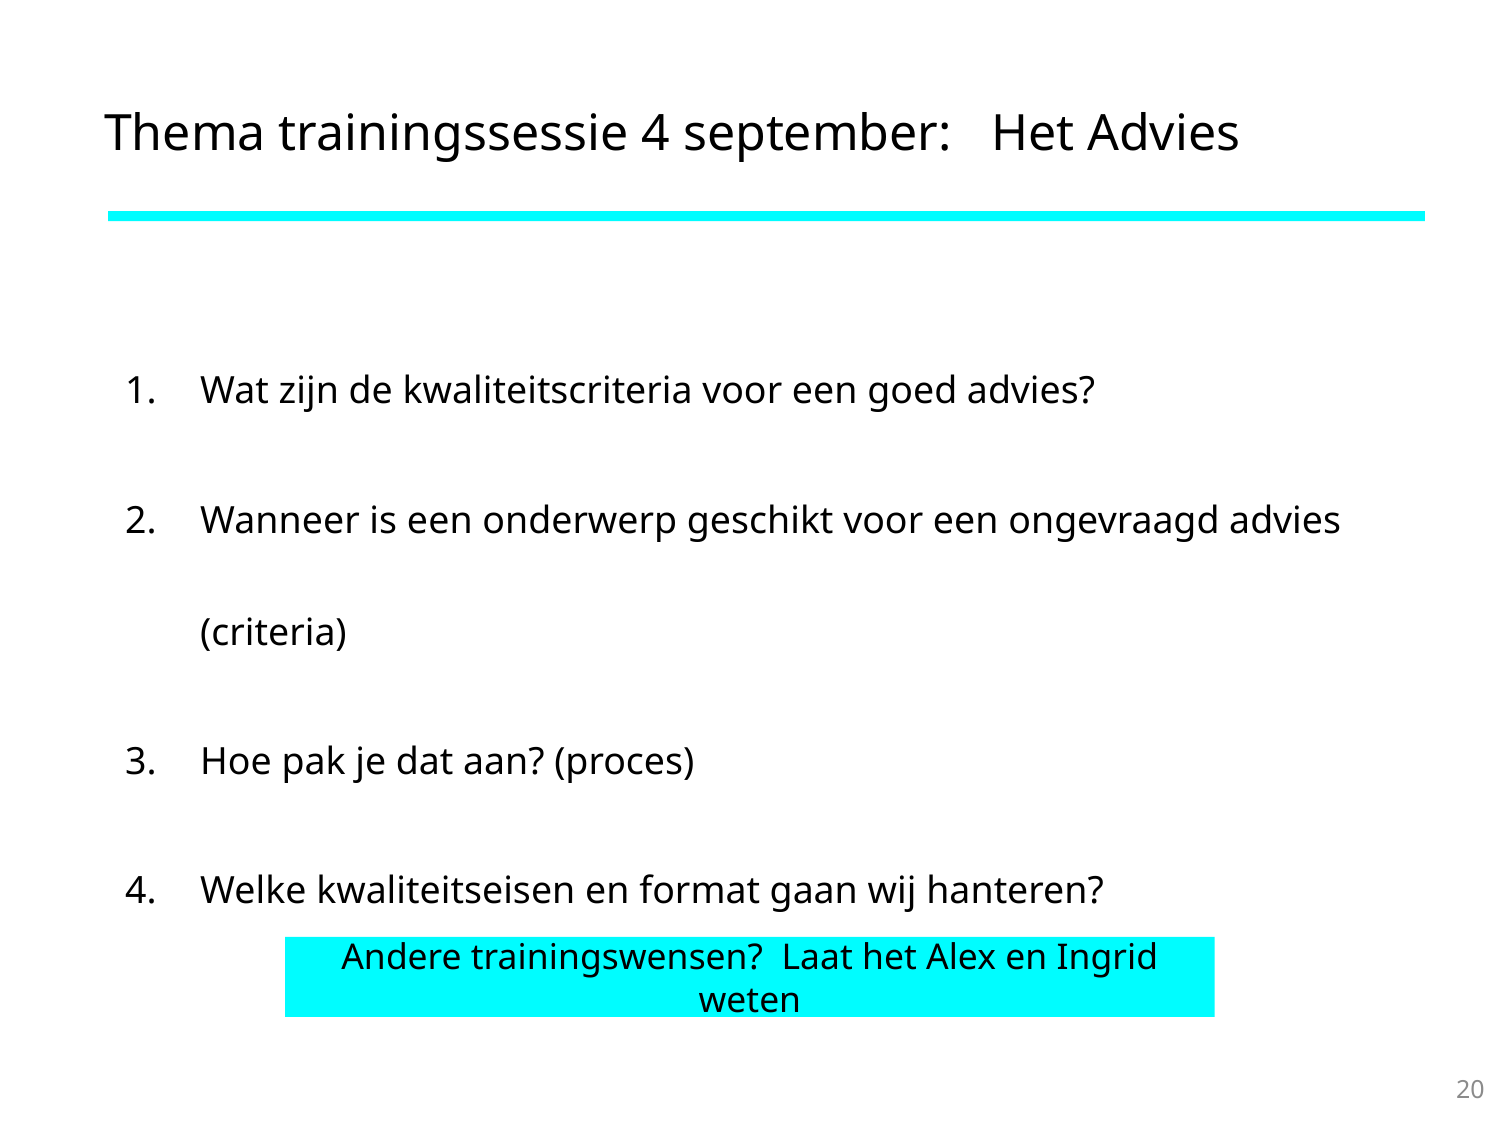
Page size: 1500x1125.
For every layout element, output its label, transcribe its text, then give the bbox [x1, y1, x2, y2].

slide_number 20 [1162, 1060, 1500, 1121]
title Thema trainingssessie 4 september: Het Advies [89, 58, 1425, 210]
text_box Andere trainingswensen? Laat het Alex en Ingrid weten [284, 936, 1216, 1018]
text_box Wat zijn de kwaliteitscriteria voor een goed advies? Wanneer is een onderwerp geschikt voor een ongevraagd advies (criteria) Hoe pak je dat aan? (proces) Welke kwaliteitseisen en format gaan wij hanteren? [110, 291, 1500, 919]
